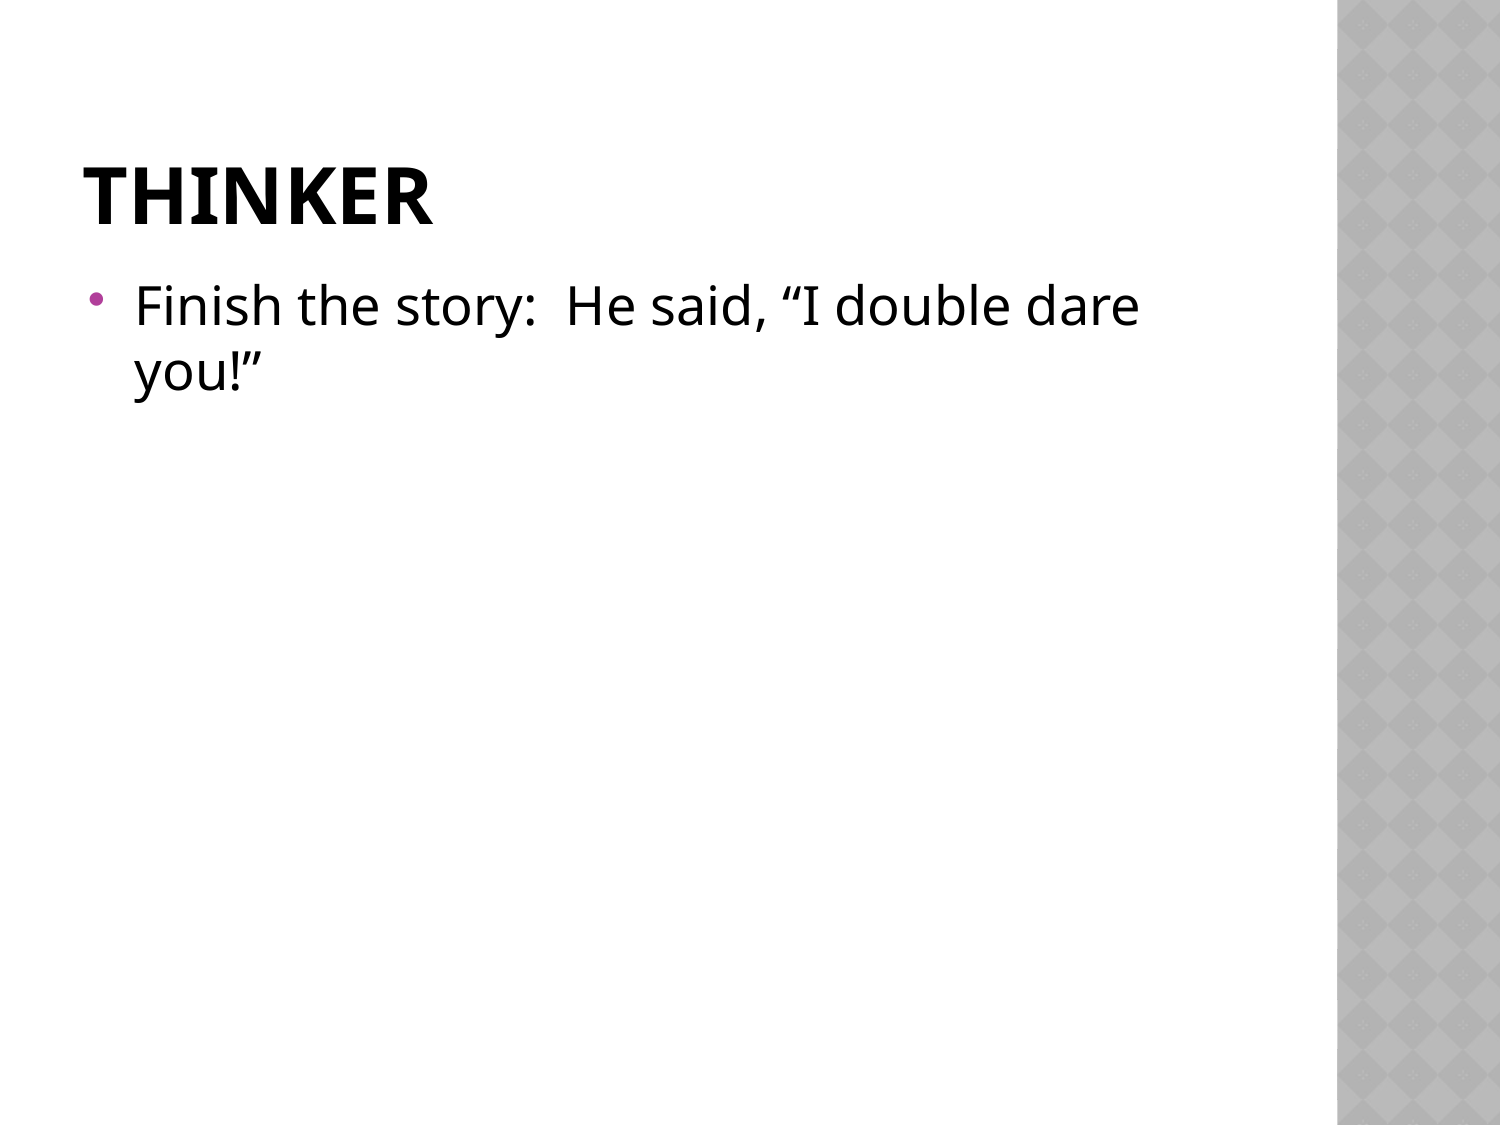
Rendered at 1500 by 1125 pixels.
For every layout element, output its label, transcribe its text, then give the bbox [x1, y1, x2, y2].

list Finish the story: He said, “I double dare you!” [75, 264, 1263, 1059]
title Thinker [75, 52, 1263, 240]
